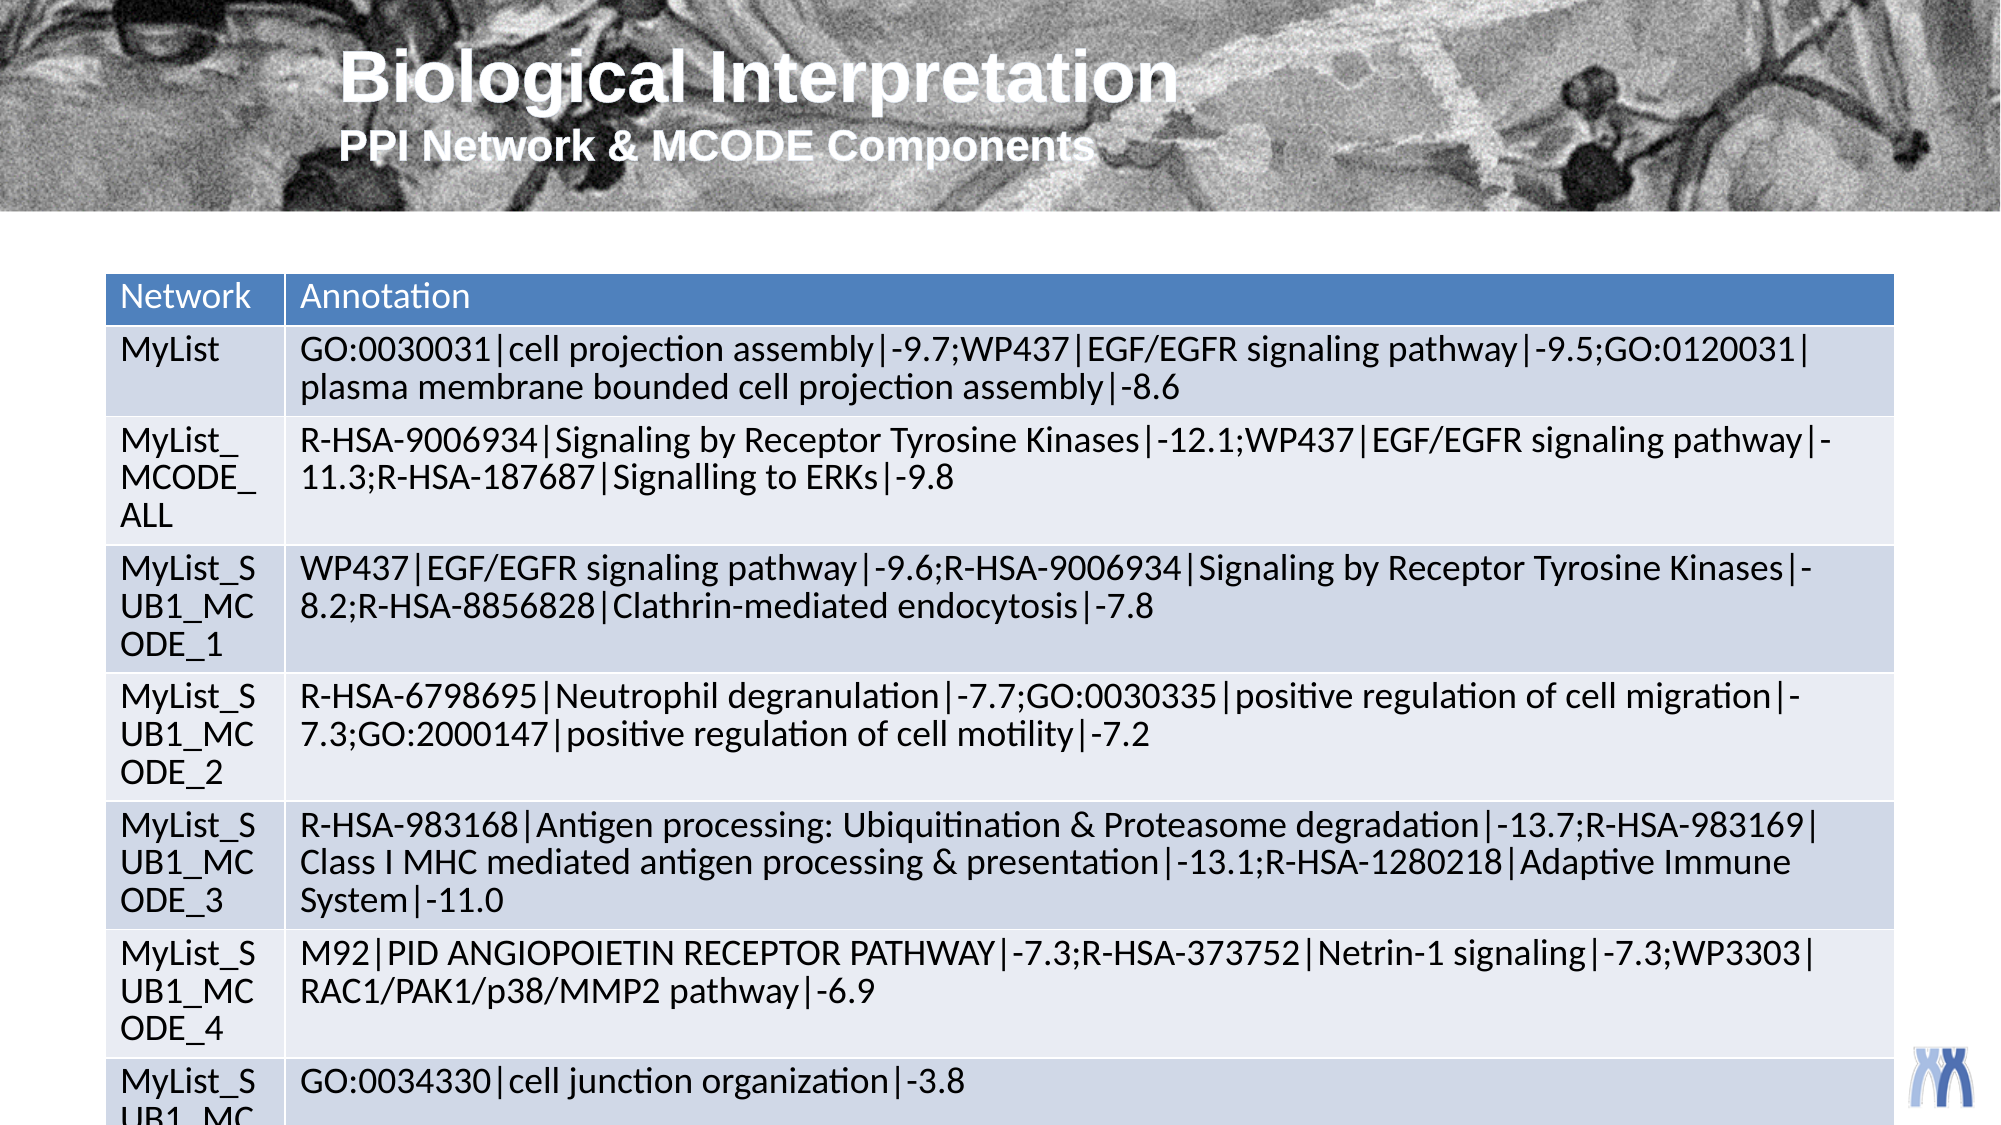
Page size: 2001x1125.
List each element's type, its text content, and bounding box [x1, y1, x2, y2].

table_cell R-HSA-9006934|Signaling by Receptor Tyrosine Kinases|-12.1;WP437|EGF/EGFR signaling pathway|-11.3;R-HSA-187687|Signalling to ERKs|-9.8 [286, 417, 1894, 544]
title Biological Interpretation PPI Network & MCODE Components [323, 11, 1226, 187]
table_cell R-HSA-6798695|Neutrophil degranulation|-7.7;GO:0030335|positive regulation of cell migration|-7.3;GO:2000147|positive regulation of cell motility|-7.2 [286, 674, 1894, 800]
table_cell GO:0034330|cell junction organization|-3.8 [286, 1059, 1894, 1125]
table_cell MyList_SUB1_MCODE_4 [106, 930, 284, 1057]
table_header Network [106, 274, 284, 325]
table_header Annotation [286, 274, 1894, 325]
table_cell MyList_SUB1_MCODE_2 [106, 674, 284, 800]
table_cell MyList_MCODE_ALL [106, 417, 284, 544]
table_cell MyList_SUB1_MCODE_1 [106, 546, 284, 672]
table_cell M92|PID ANGIOPOIETIN RECEPTOR PATHWAY|-7.3;R-HSA-373752|Netrin-1 signaling|-7.3;WP3303|RAC1/PAK1/p38/MMP2 pathway|-6.9 [286, 930, 1894, 1057]
table_cell MyList_SUB1_MCODE_3 [106, 802, 284, 929]
table_cell GO:0030031|cell projection assembly|-9.7;WP437|EGF/EGFR signaling pathway|-9.5;GO:0120031|plasma membrane bounded cell projection assembly|-8.6 [286, 327, 1894, 416]
table_cell MyList_SUB1_MCODE_5 [106, 1059, 284, 1125]
table_cell MyList [106, 327, 284, 416]
table_cell R-HSA-983168|Antigen processing: Ubiquitination & Proteasome degradation|-13.7;R-HSA-983169|Class I MHC mediated antigen processing & presentation|-13.1;R-HSA-1280218|Adaptive Immune System|-11.0 [286, 802, 1894, 929]
table_cell WP437|EGF/EGFR signaling pathway|-9.6;R-HSA-9006934|Signaling by Receptor Tyrosine Kinases|-8.2;R-HSA-8856828|Clathrin-mediated endocytosis|-7.8 [286, 546, 1894, 672]
picture [0, 0, 2001, 1125]
